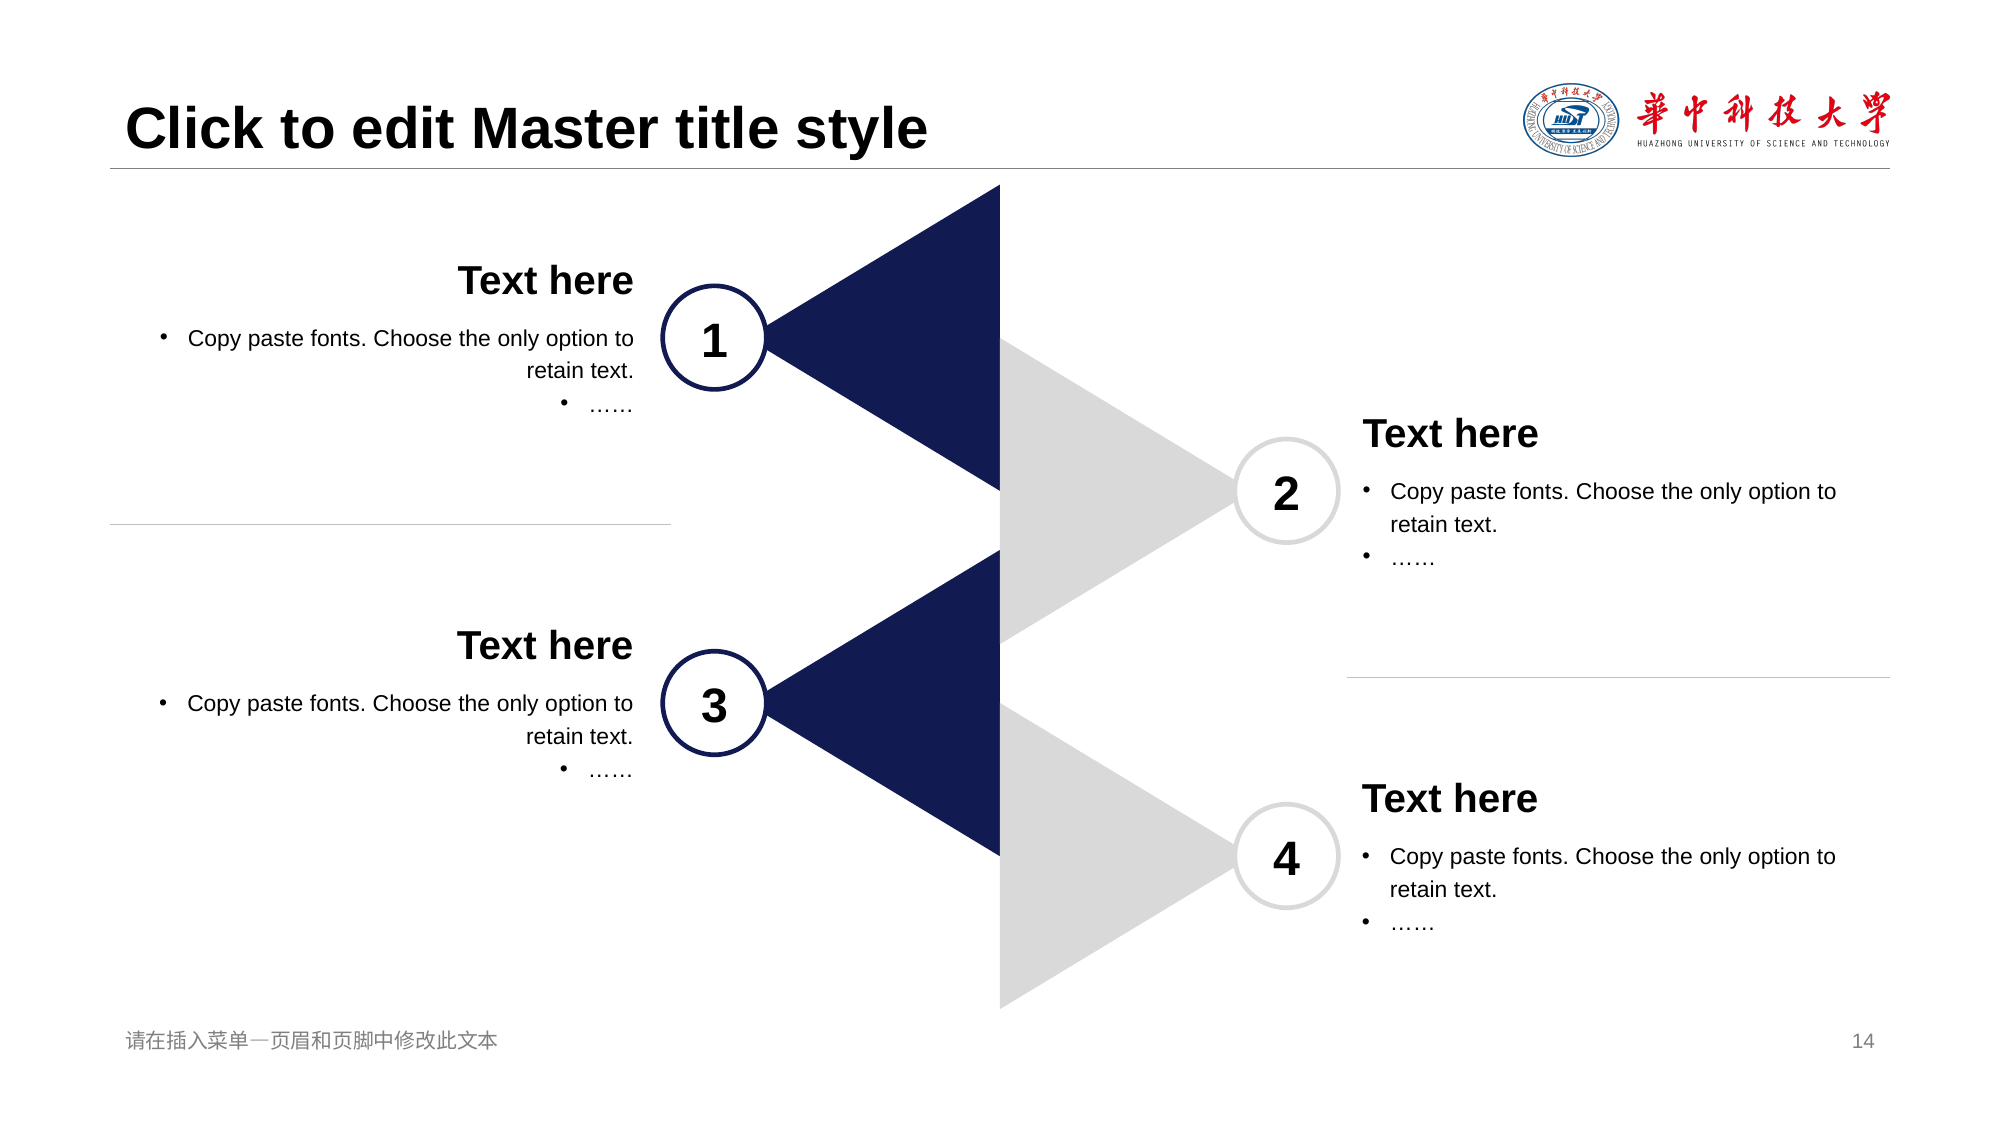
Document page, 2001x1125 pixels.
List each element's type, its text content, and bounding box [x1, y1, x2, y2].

title Click to edit Master title style [109, 0, 1890, 169]
footer 请在插入菜单—页眉和页脚中修改此文本 [109, 1023, 790, 1058]
slide_number 14 [1412, 1023, 1890, 1058]
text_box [109, 184, 1891, 1010]
